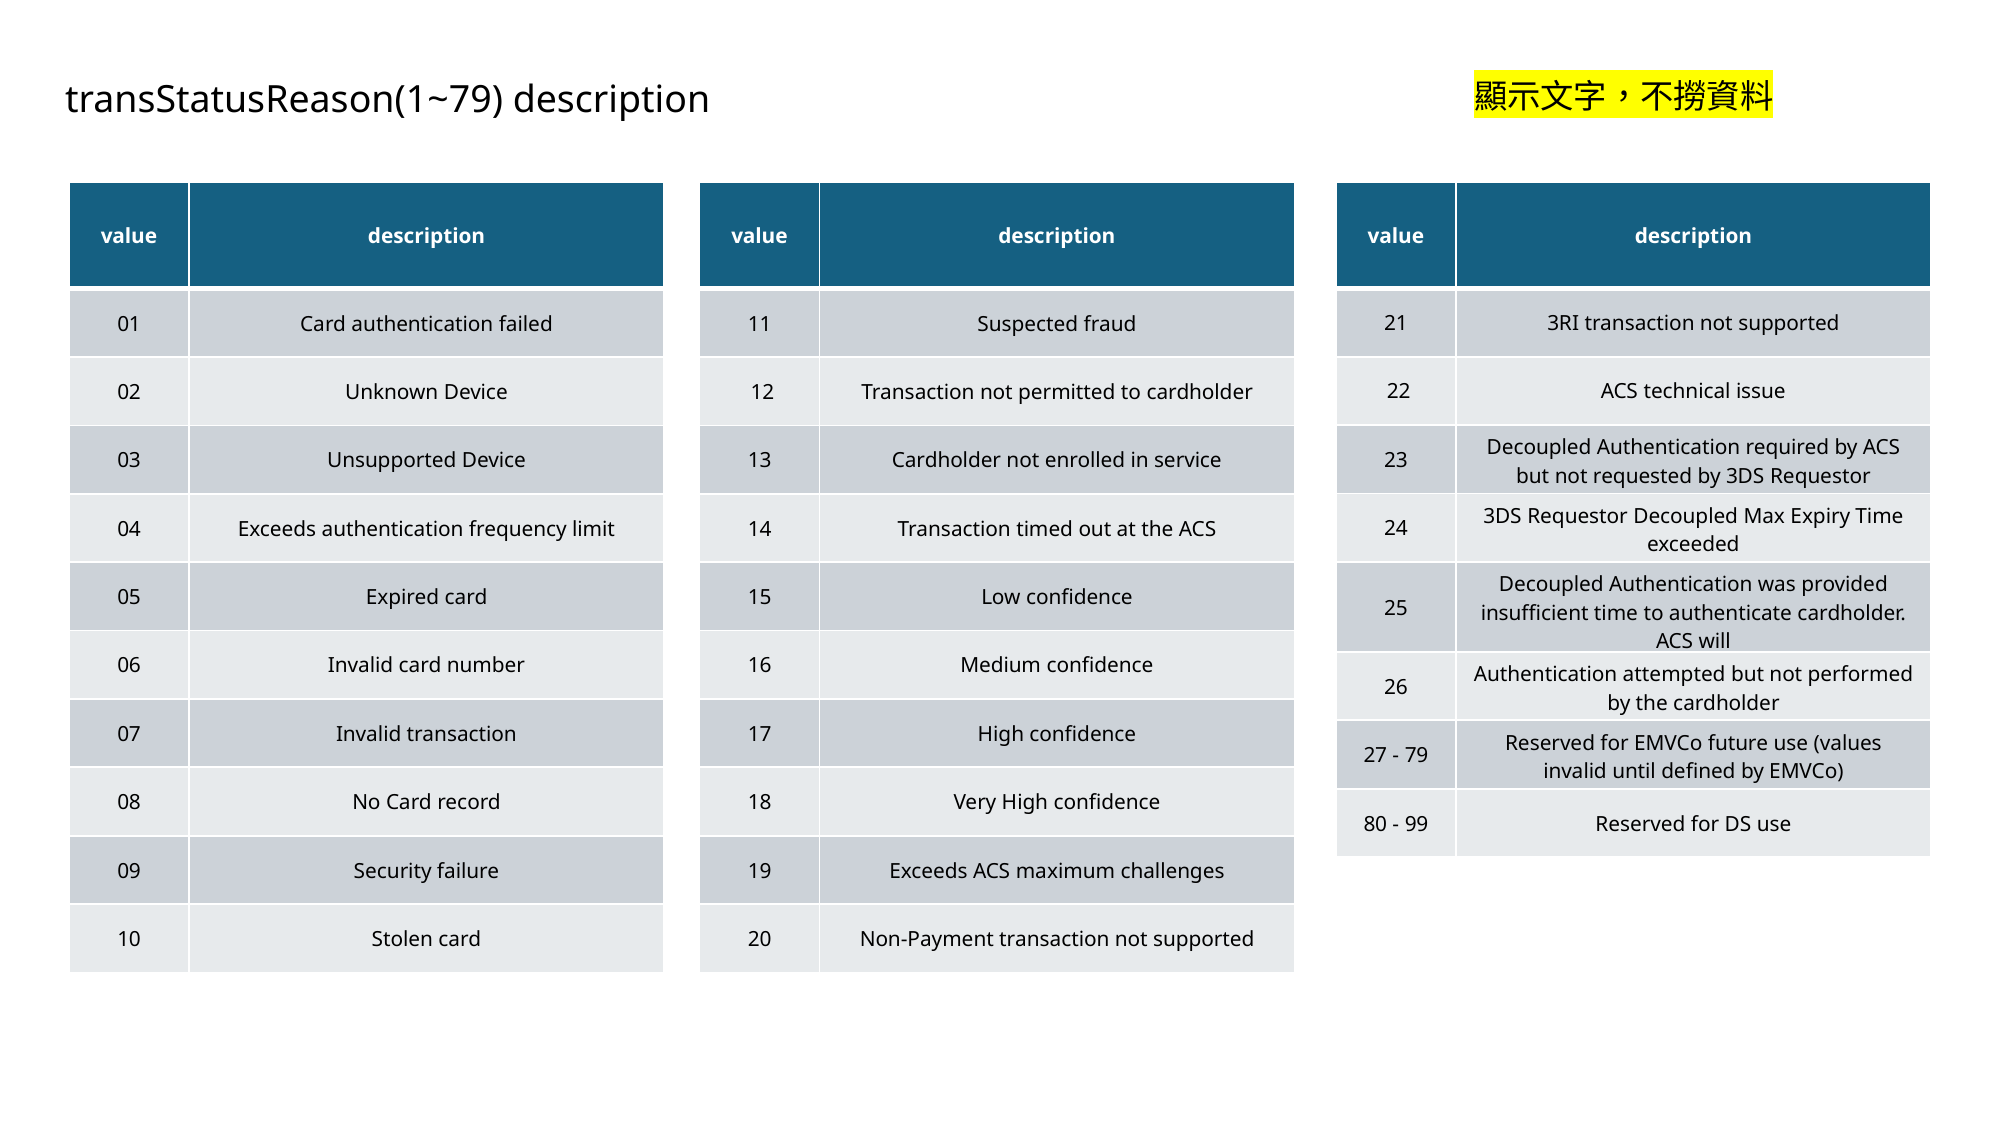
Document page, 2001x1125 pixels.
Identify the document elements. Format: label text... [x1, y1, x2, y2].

table_cell Authentication attempted but not performed by the cardholder [1457, 653, 1930, 719]
table_cell 16 [700, 631, 819, 698]
table_cell 20 [700, 905, 819, 972]
table_cell Non-Payment transaction not supported [820, 905, 1294, 972]
table_header value [700, 183, 819, 286]
table_header value [1337, 183, 1455, 286]
table_cell 23 [1337, 426, 1455, 493]
table_cell Transaction timed out at the ACS [820, 495, 1294, 561]
table_cell 25 [1337, 563, 1455, 651]
table_cell 10 [70, 905, 188, 972]
table_cell No Card record [190, 768, 663, 835]
table_cell Suspected fraud [820, 291, 1294, 356]
table_cell 27 - 79 [1337, 721, 1455, 788]
table_cell 12 [700, 358, 819, 425]
table_cell Unsupported Device [190, 426, 663, 493]
text_box 顯示文字，不撈資料 [1459, 67, 1789, 123]
table_cell High confidence [820, 700, 1294, 766]
table_cell Invalid card number [190, 631, 663, 698]
table_cell Invalid transaction [190, 700, 663, 766]
table_cell 13 [700, 426, 819, 493]
table_cell 07 [70, 700, 188, 766]
table_cell Decoupled Authentication was provided insufficient time to authenticate cardholder. ACS will [1457, 563, 1930, 651]
table_cell Reserved for EMVCo future use (values invalid until defined by EMVCo) [1457, 721, 1930, 788]
table_cell Expired card [190, 563, 663, 630]
table_cell 3RI transaction not supported [1457, 291, 1930, 356]
table_cell 19 [700, 837, 819, 903]
table_header description [1457, 183, 1930, 286]
table_cell 06 [70, 631, 188, 698]
table_cell Reserved for DS use [1457, 790, 1930, 856]
table_cell Unknown Device [190, 358, 663, 425]
table_cell 15 [700, 563, 819, 630]
text_box transStatusReason(1~79) description [50, 67, 726, 128]
table_cell 05 [70, 563, 188, 630]
table_header description [820, 183, 1294, 286]
table_cell 04 [70, 495, 188, 561]
table_cell 26 [1337, 653, 1455, 719]
table_cell 22 [1337, 358, 1455, 424]
table_header description [190, 183, 663, 286]
table_cell Exceeds authentication frequency limit [190, 495, 663, 561]
table_cell 01 [70, 291, 188, 356]
table_cell 3DS Requestor Decoupled Max Expiry Time exceeded [1457, 494, 1930, 561]
table_cell Very High confidence [820, 768, 1294, 835]
table_cell Card authentication failed [190, 291, 663, 356]
table_cell 21 [1337, 291, 1455, 356]
table_cell Medium confidence [820, 631, 1294, 698]
table_cell 24 [1337, 494, 1455, 561]
table_cell Cardholder not enrolled in service [820, 426, 1294, 493]
table_cell 03 [70, 426, 188, 493]
table_cell Security failure [190, 837, 663, 903]
table_cell 17 [700, 700, 819, 766]
table_cell 08 [70, 768, 188, 835]
table_cell Stolen card [190, 905, 663, 972]
table_cell ACS technical issue [1457, 358, 1930, 424]
table_cell 80 - 99 [1337, 790, 1455, 856]
table_cell 09 [70, 837, 188, 903]
table_cell 02 [70, 358, 188, 425]
table_cell Exceeds ACS maximum challenges [820, 837, 1294, 903]
table_cell Decoupled Authentication required by ACS but not requested by 3DS Requestor [1457, 426, 1930, 493]
table_header value [70, 183, 188, 286]
table_cell 18 [700, 768, 819, 835]
table_cell 11 [700, 291, 819, 356]
table_cell Low confidence [820, 563, 1294, 630]
table_cell 14 [700, 495, 819, 561]
table_cell Transaction not permitted to cardholder [820, 358, 1294, 425]
